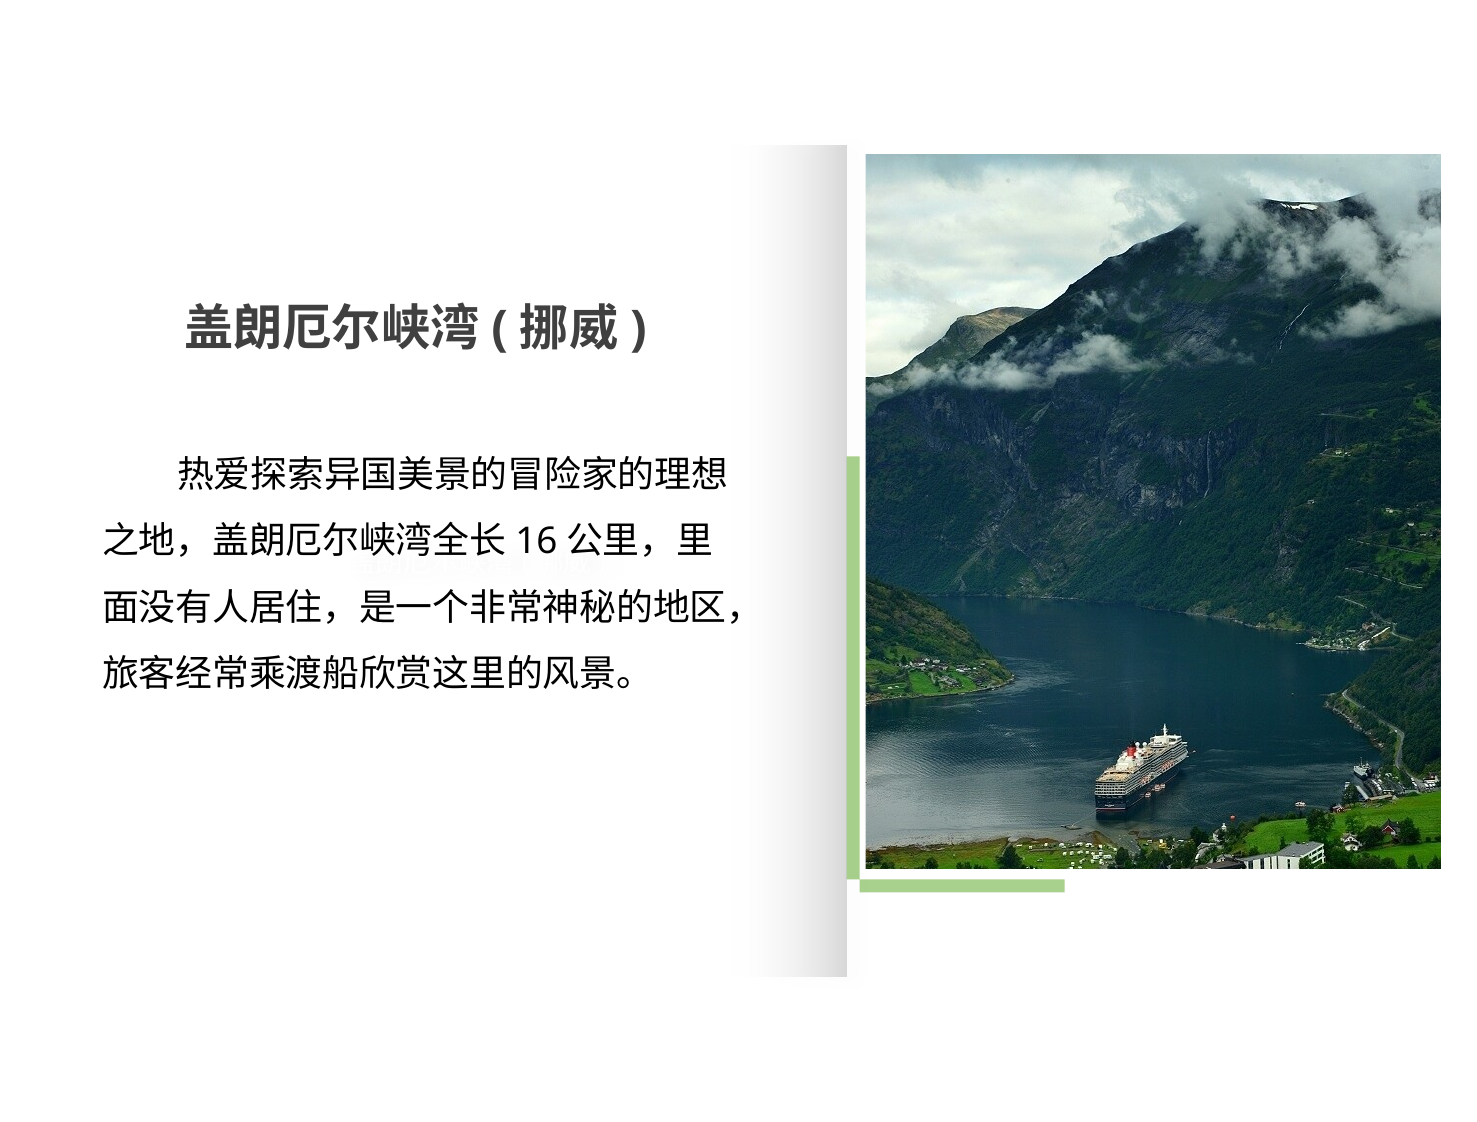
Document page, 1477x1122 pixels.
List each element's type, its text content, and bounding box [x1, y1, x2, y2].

text_box 盖朗厄尔峡湾(挪威) [161, 276, 670, 363]
text_box [858, 455, 1066, 893]
text_box 盖朗厄尔峡湾(挪威) [107, 145, 848, 977]
text_box 热爱探索异国美景的冒险家的理想之地，盖朗厄尔峡湾全长16公里，里面没有人居住，是一个非常神秘的地区，旅客经常乘渡船欣赏这里的风景。 [87, 421, 744, 702]
picture [865, 154, 1446, 869]
